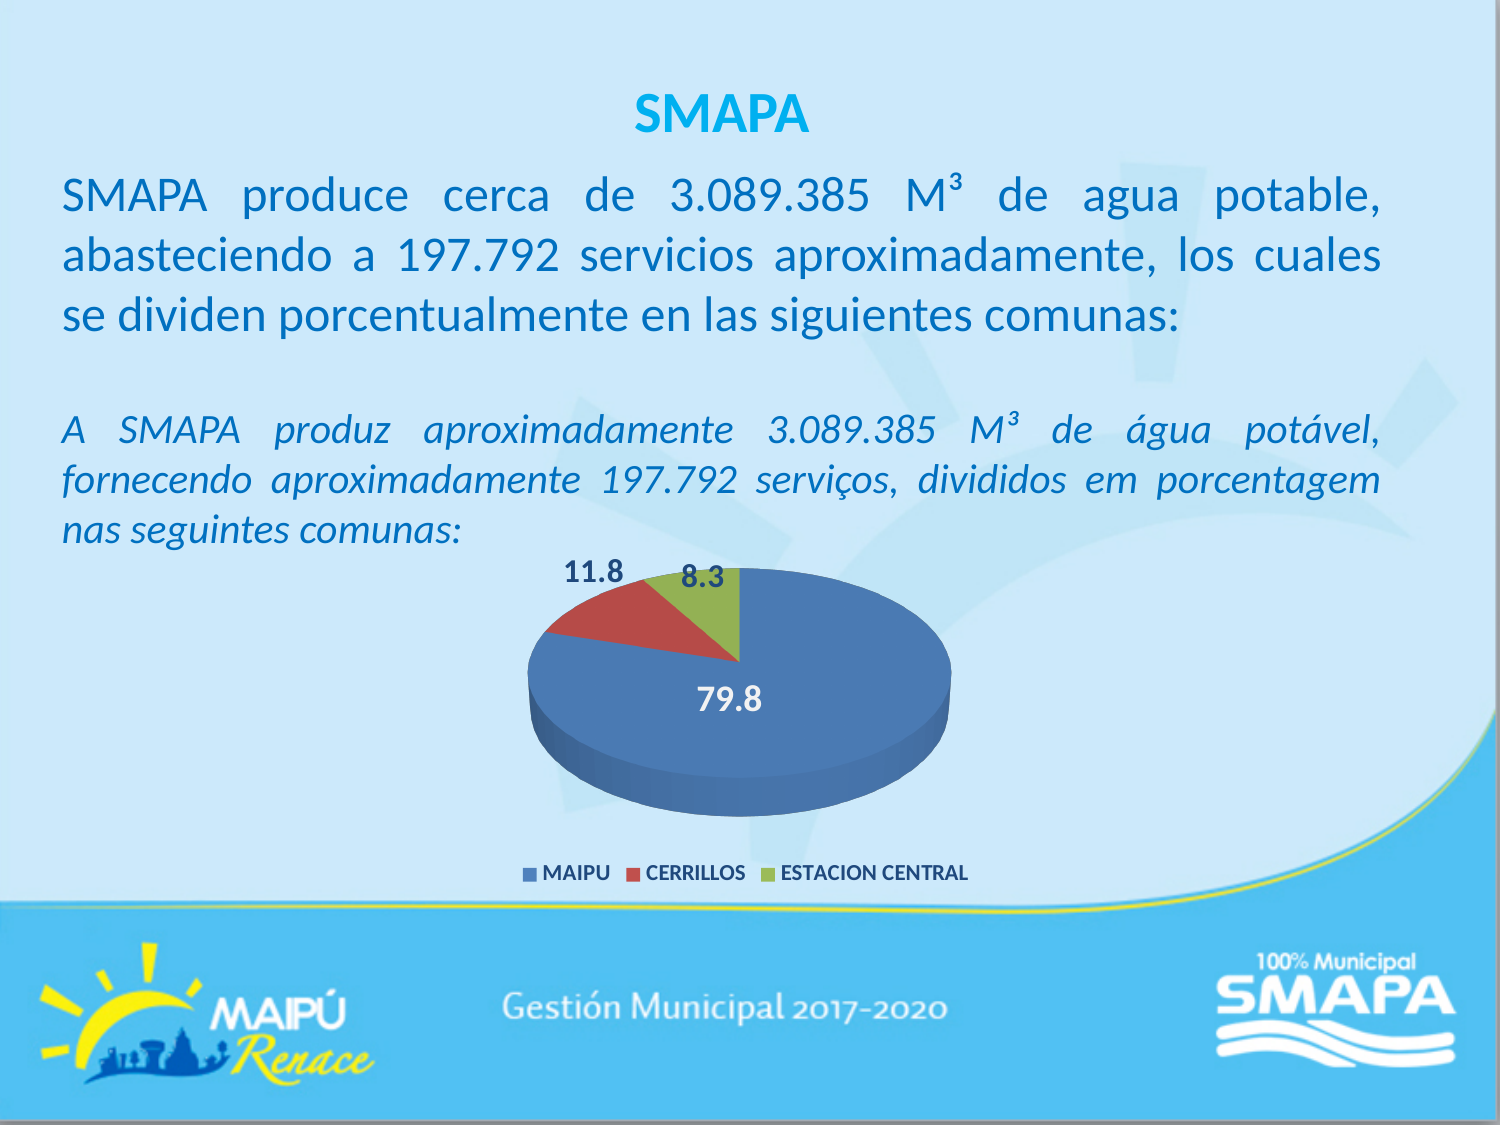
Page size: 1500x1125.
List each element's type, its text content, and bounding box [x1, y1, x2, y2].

picture [0, 0, 1500, 1125]
text_box SMAPA produce cerca de 3.089.385 M³ de agua potable, abasteciendo a 197.792 servicios aproximadamente, los cuales se dividen porcentualmente en las siguientes comunas: A SMAPA produz aproximadamente 3.089.385 M³ de água potável, fornecendo aproximadamente 197.792 serviços, divididos em porcentagem nas seguintes comunas: [47, 154, 1398, 559]
chart [402, 503, 1089, 893]
text_box SMAPA [180, 66, 1264, 151]
